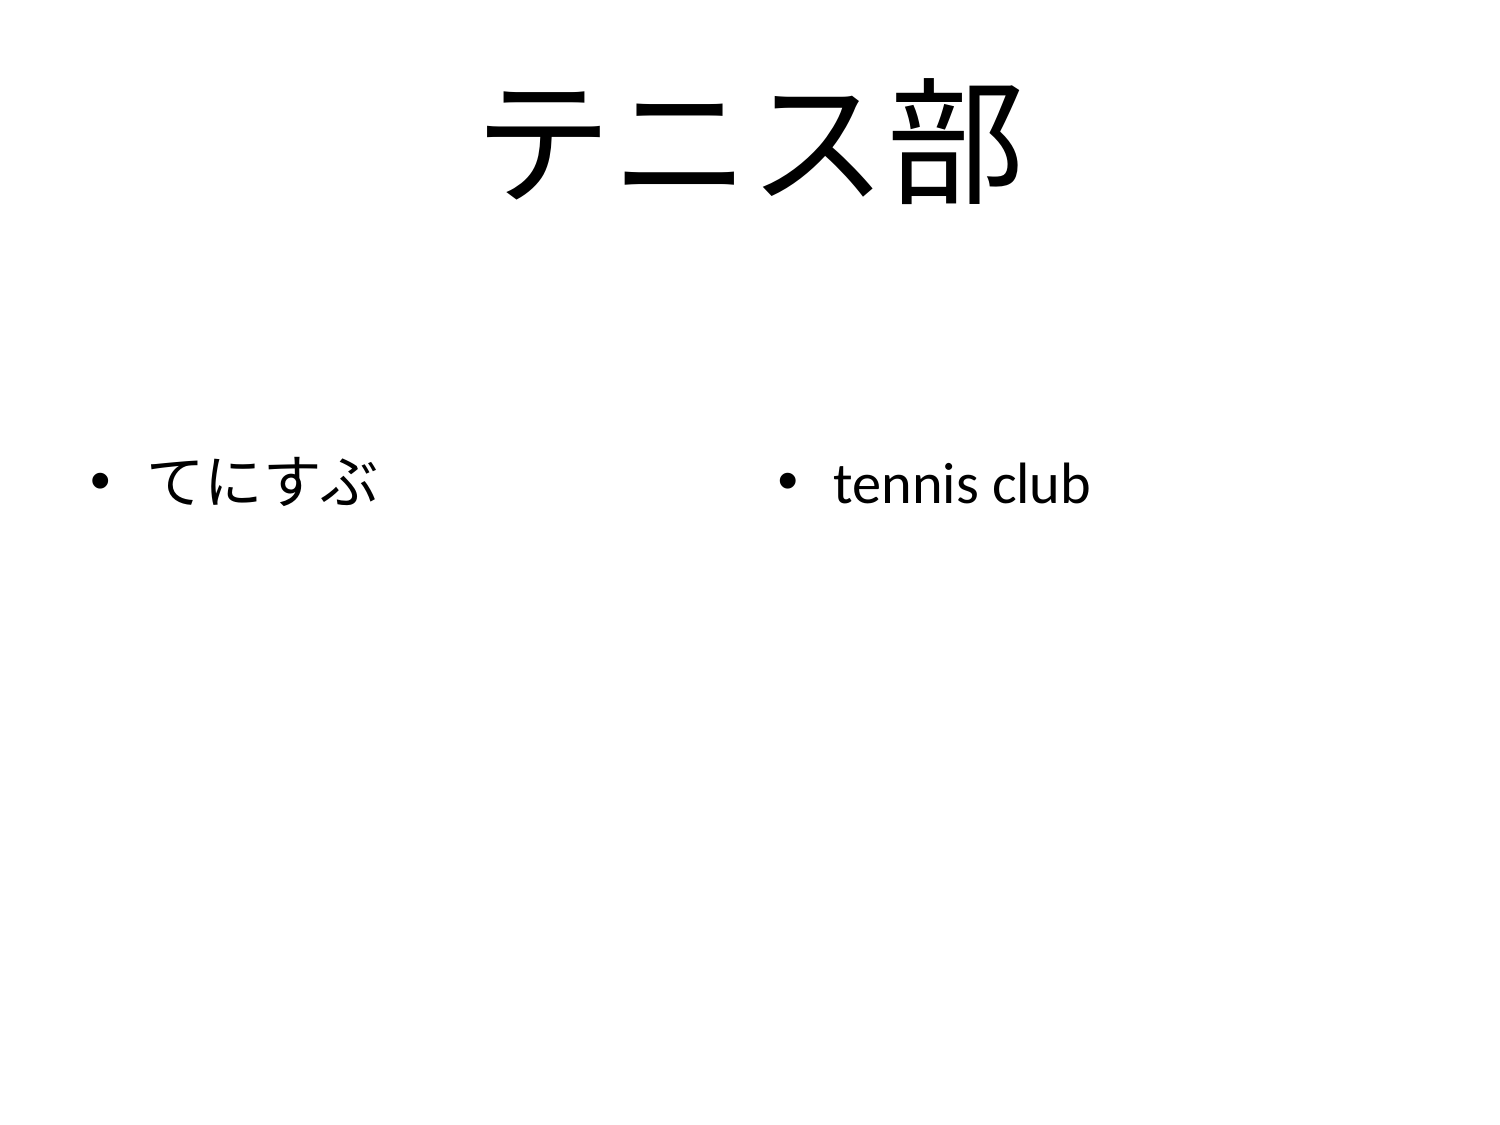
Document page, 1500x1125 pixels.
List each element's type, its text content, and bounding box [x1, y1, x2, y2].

list てにすぶ [74, 437, 738, 1006]
list tennis club [762, 437, 1426, 1006]
title テニス部 [74, 44, 1426, 233]
